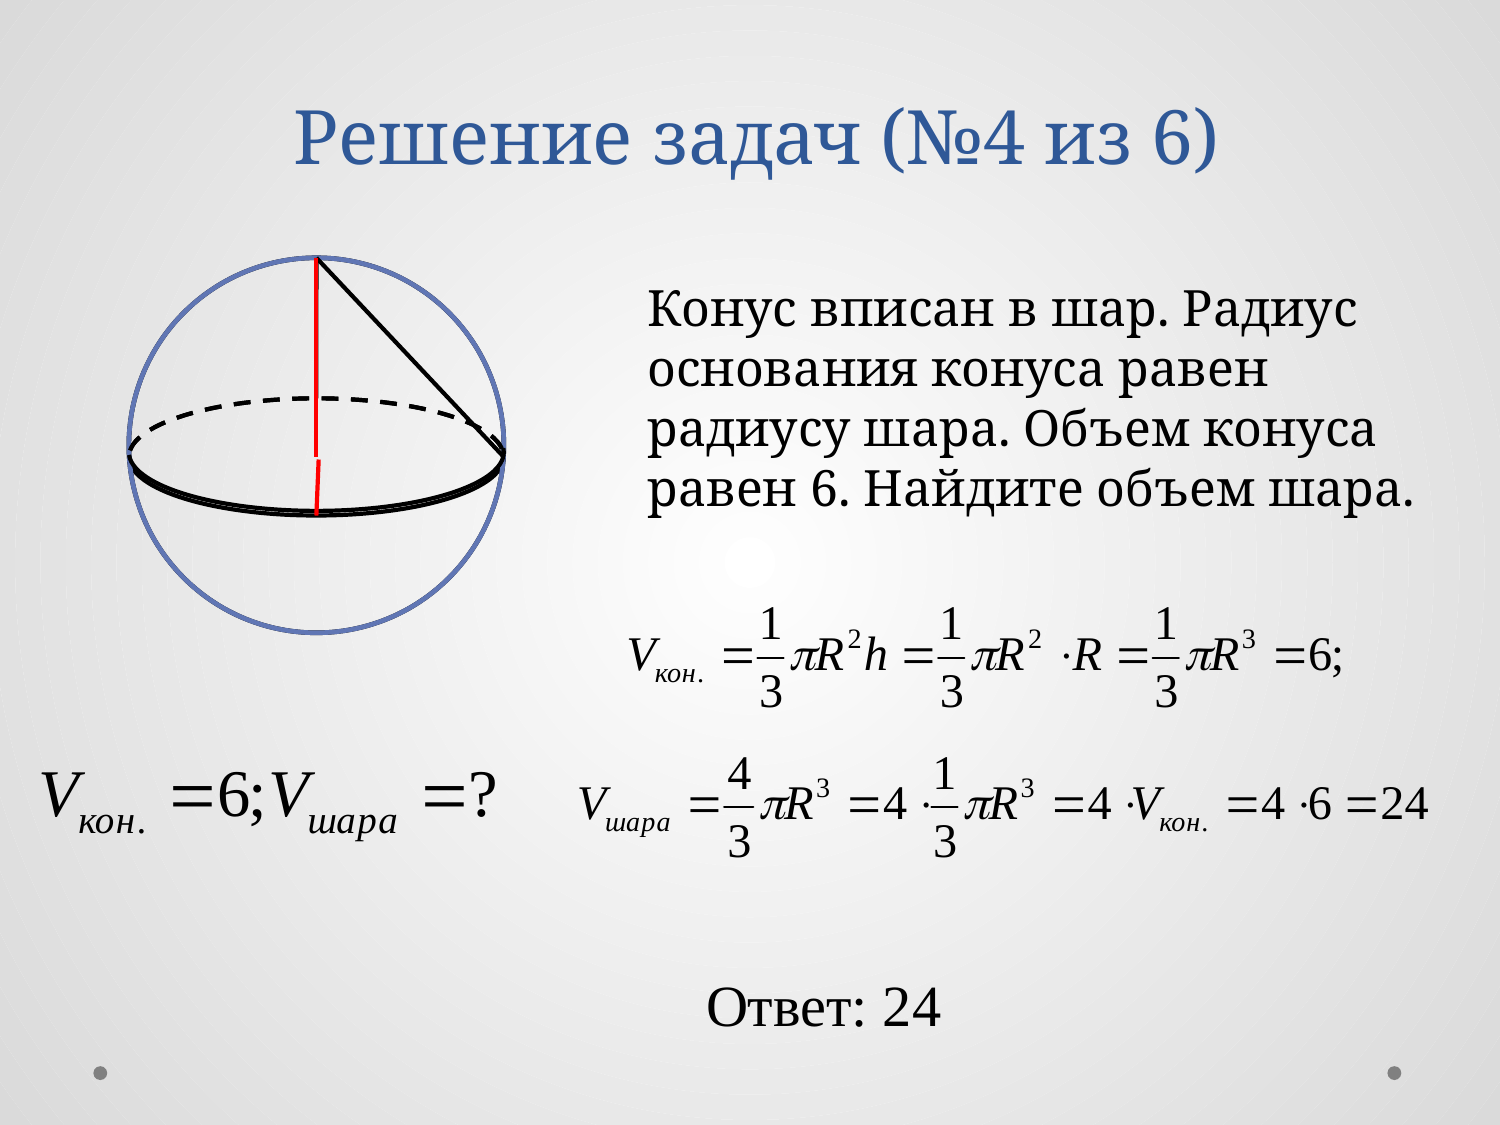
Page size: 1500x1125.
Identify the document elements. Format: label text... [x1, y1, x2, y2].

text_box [128, 257, 505, 633]
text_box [573, 667, 1437, 870]
text_box Конус вписан в шар. Радиус основания конуса равен радиусу шара. Объем конуса равен 6. Найдите объем шара. [632, 269, 1442, 525]
title Решение задач (№4 из 6) [82, 0, 1432, 188]
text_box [34, 749, 508, 856]
text_box Ответ: 24 [691, 960, 1151, 1046]
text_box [623, 593, 1354, 666]
